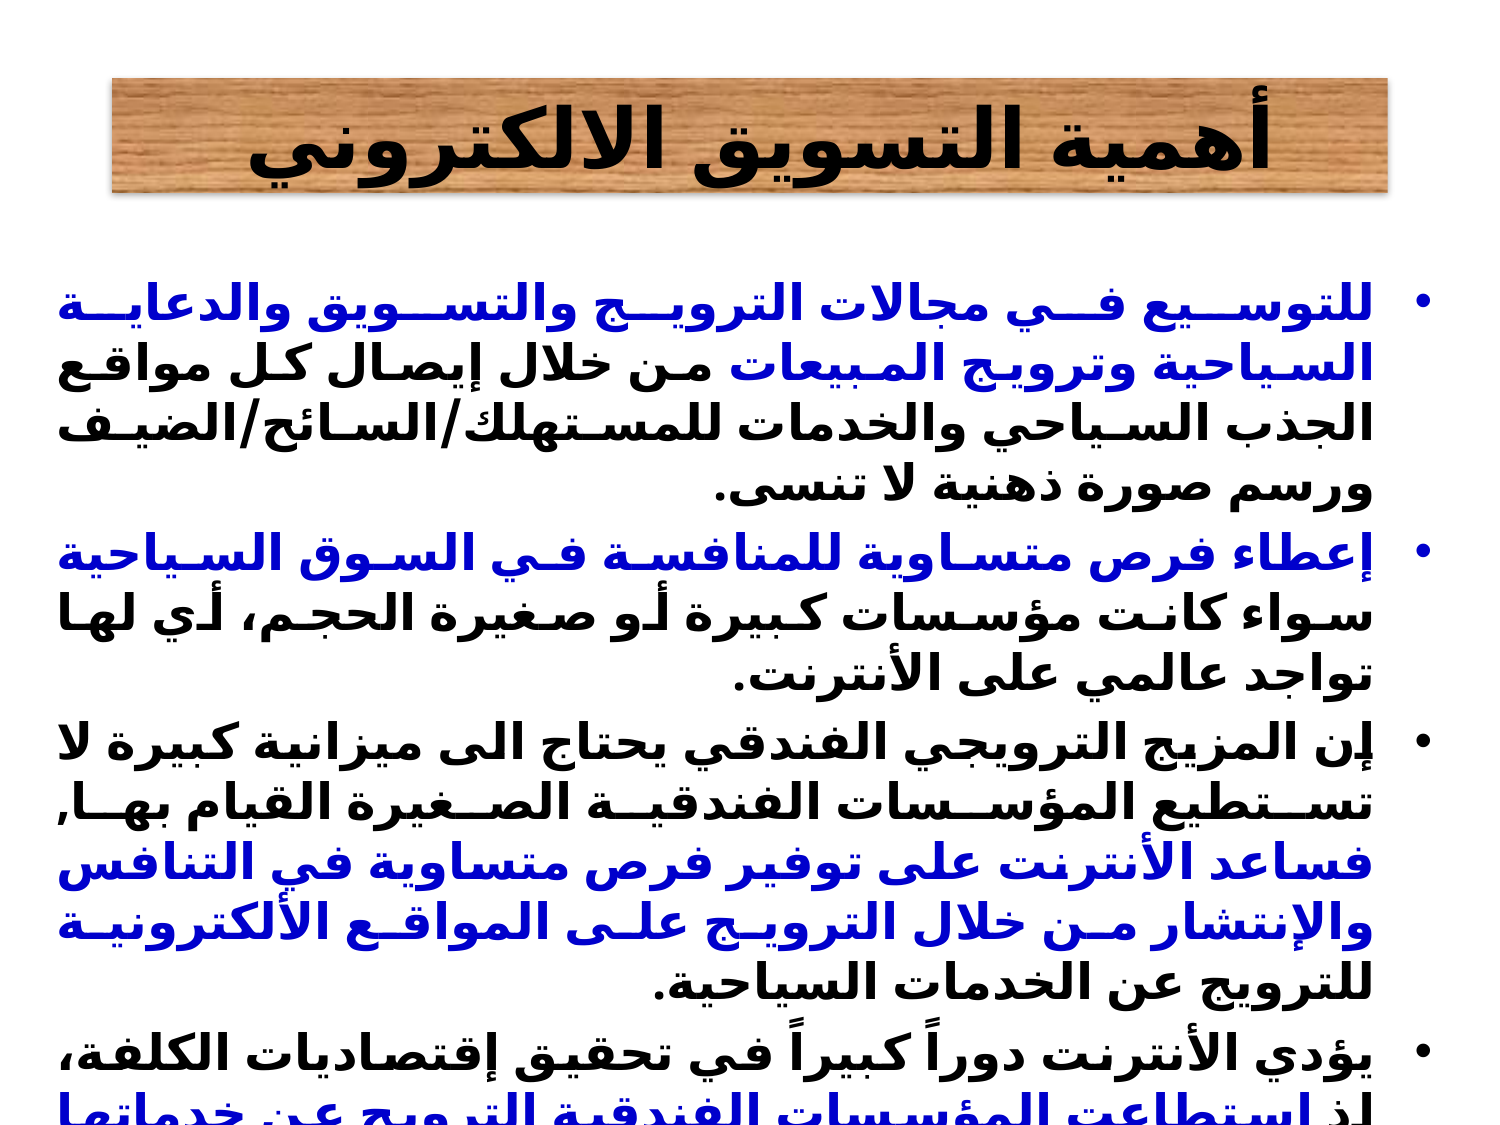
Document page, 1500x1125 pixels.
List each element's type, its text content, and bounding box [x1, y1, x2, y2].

list للتوسيع في مجالات الترويج والتسويق والدعاية السياحية وترويج المبيعات من خلال إيصال كل مواقع الجذب السياحي والخدمات للمستهلك/السائح/الضيف ورسم صورة ذهنية لا تنسى. إعطاء فرص متساوية للمنافسة في السوق السياحية سواء كانت مؤسسات كبيرة أو صغيرة الحجم، أي لها تواجد عالمي على الأنترنت. إن المزيج الترويجي الفندقي يحتاج الى ميزانية كبيرة لا تستطيع المؤسسات الفندقية الصغيرة القيام بها, فساعد الأنترنت على توفير فرص متساوية في التنافس والإنتشار من خلال الترويج على المواقع الألكترونية للترويج عن الخدمات السياحية. يؤدي الأنترنت دوراً كبيراً في تحقيق إقتصاديات الكلفة، إذ استطاعت المؤسسات الفندقية الترويج عن خدماتها وتوزيعها بتكاليف منخفضة مقارنة بأساليب الترويج والتسويق التقليدية. [41, 262, 1447, 1083]
text_box أهمية التسويق الالكتروني [112, 78, 1388, 193]
